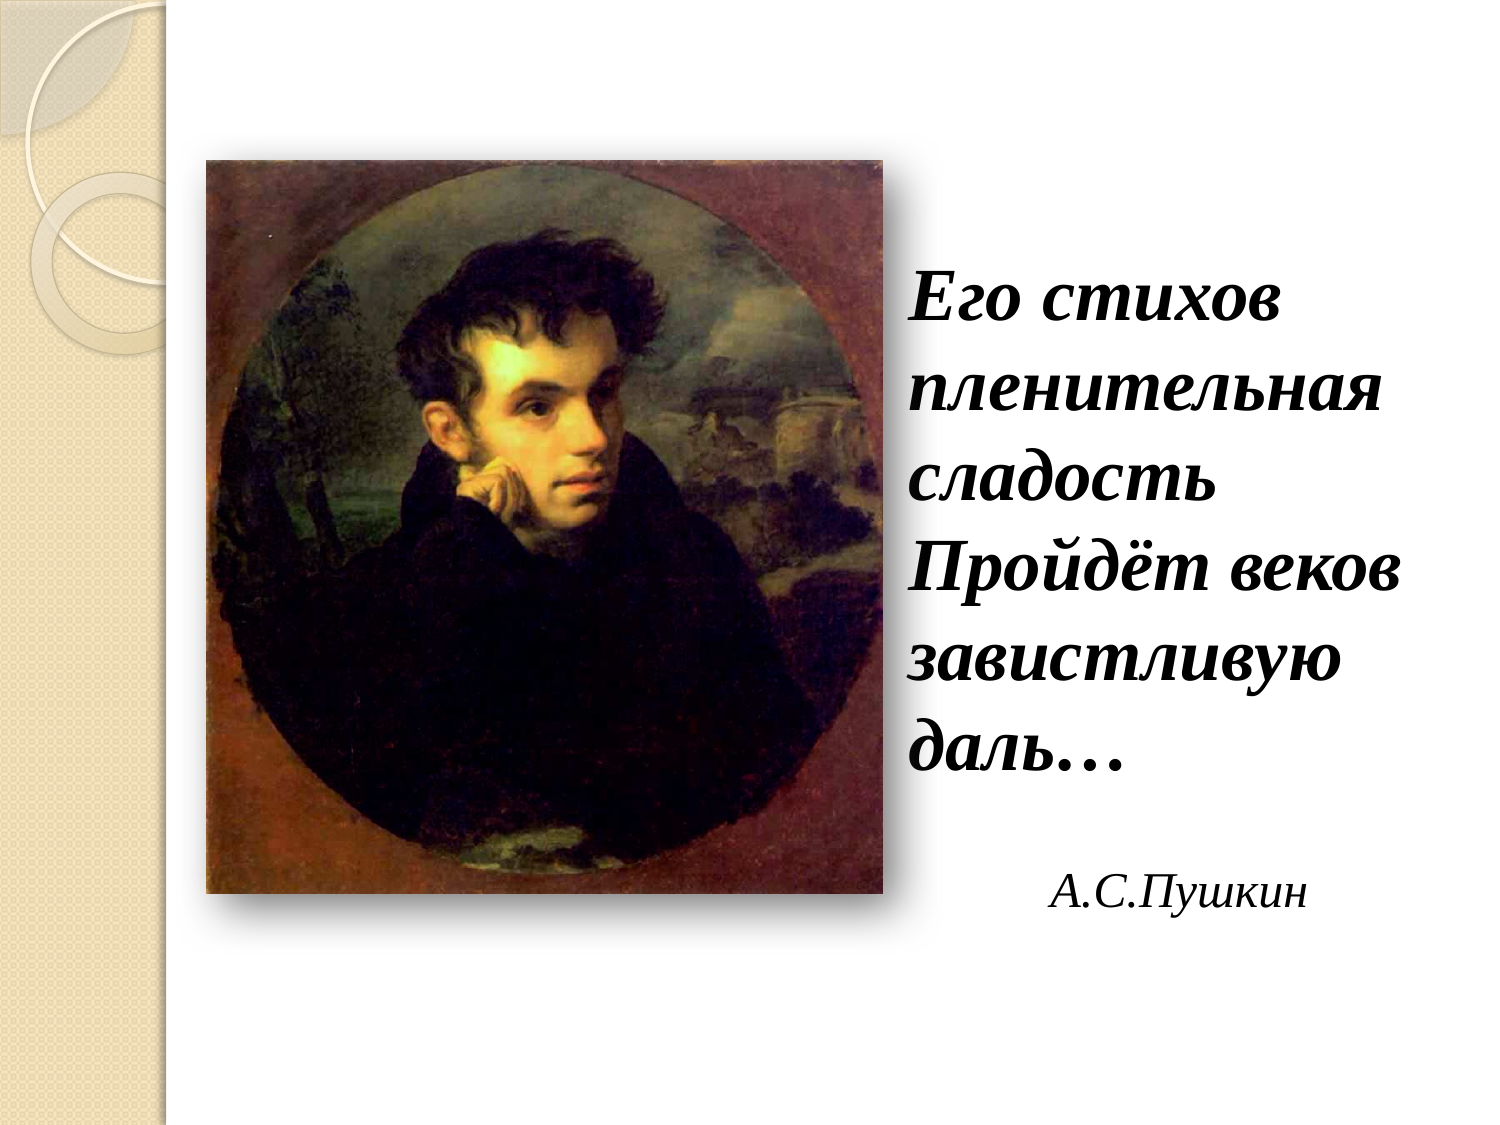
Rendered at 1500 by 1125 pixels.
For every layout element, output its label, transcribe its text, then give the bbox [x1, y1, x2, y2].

picture [206, 160, 883, 894]
list Его стихов пленительная сладость Пройдёт веков завистливую даль… А.С.Пушкин [913, 237, 1466, 925]
